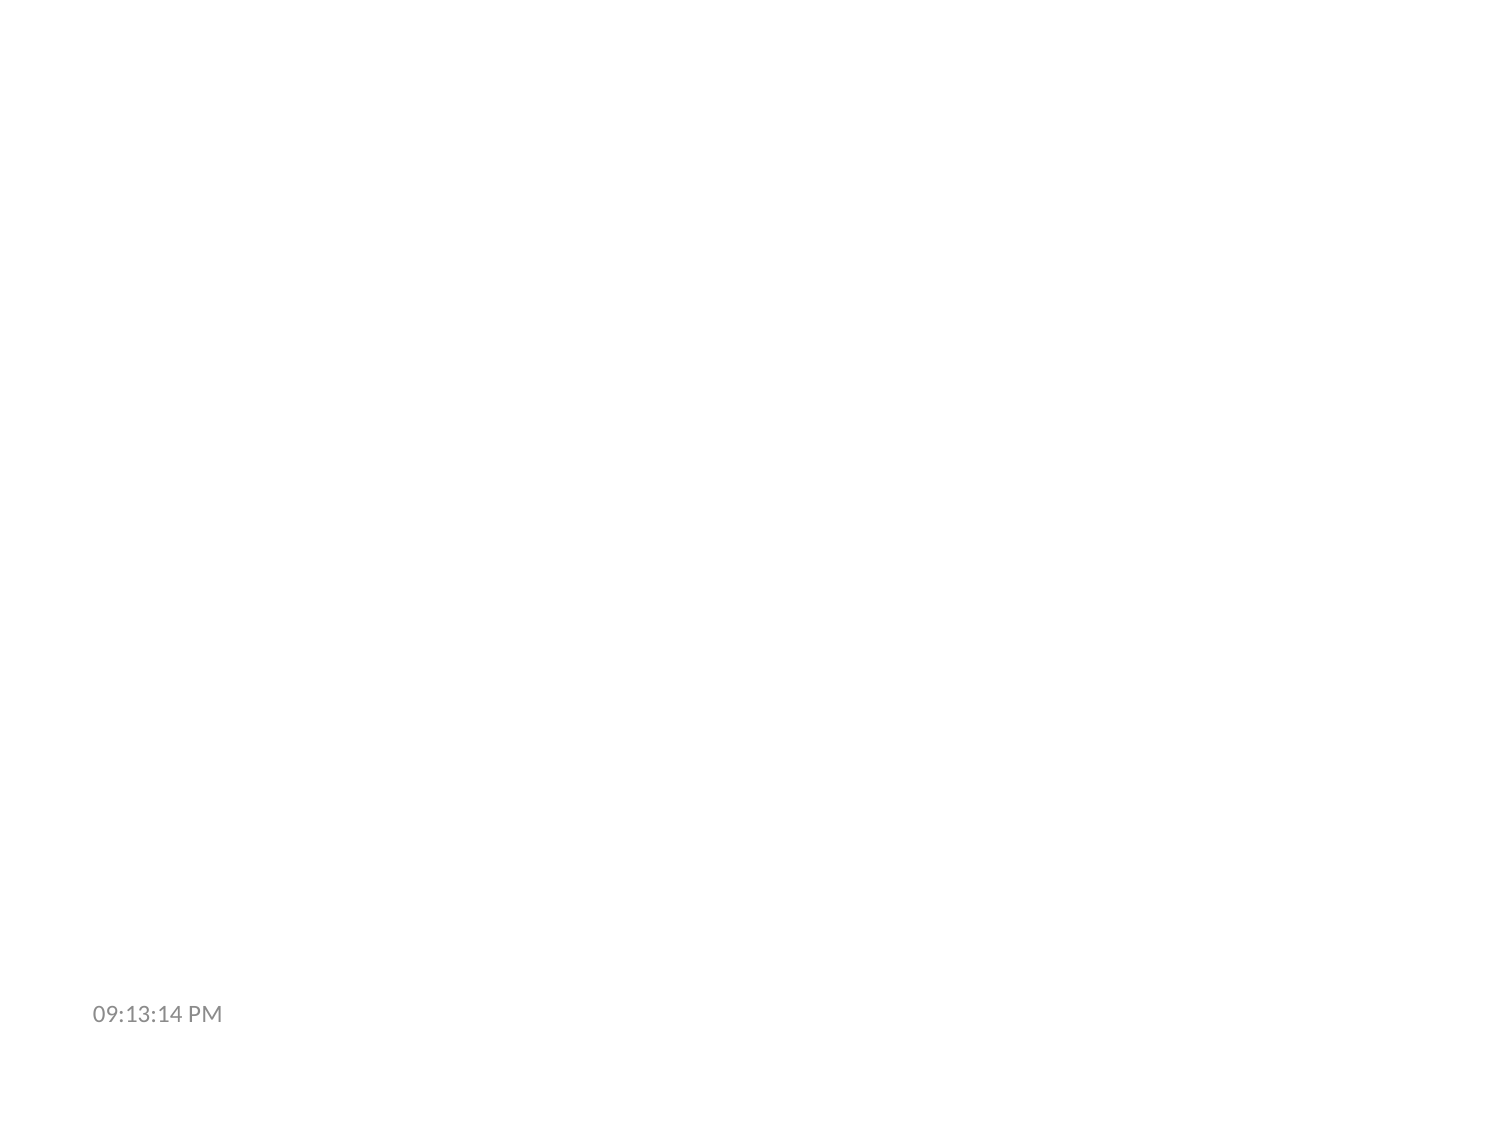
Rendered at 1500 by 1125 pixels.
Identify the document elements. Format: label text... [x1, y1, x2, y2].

text_box 3:35:09 PM [77, 982, 428, 1043]
